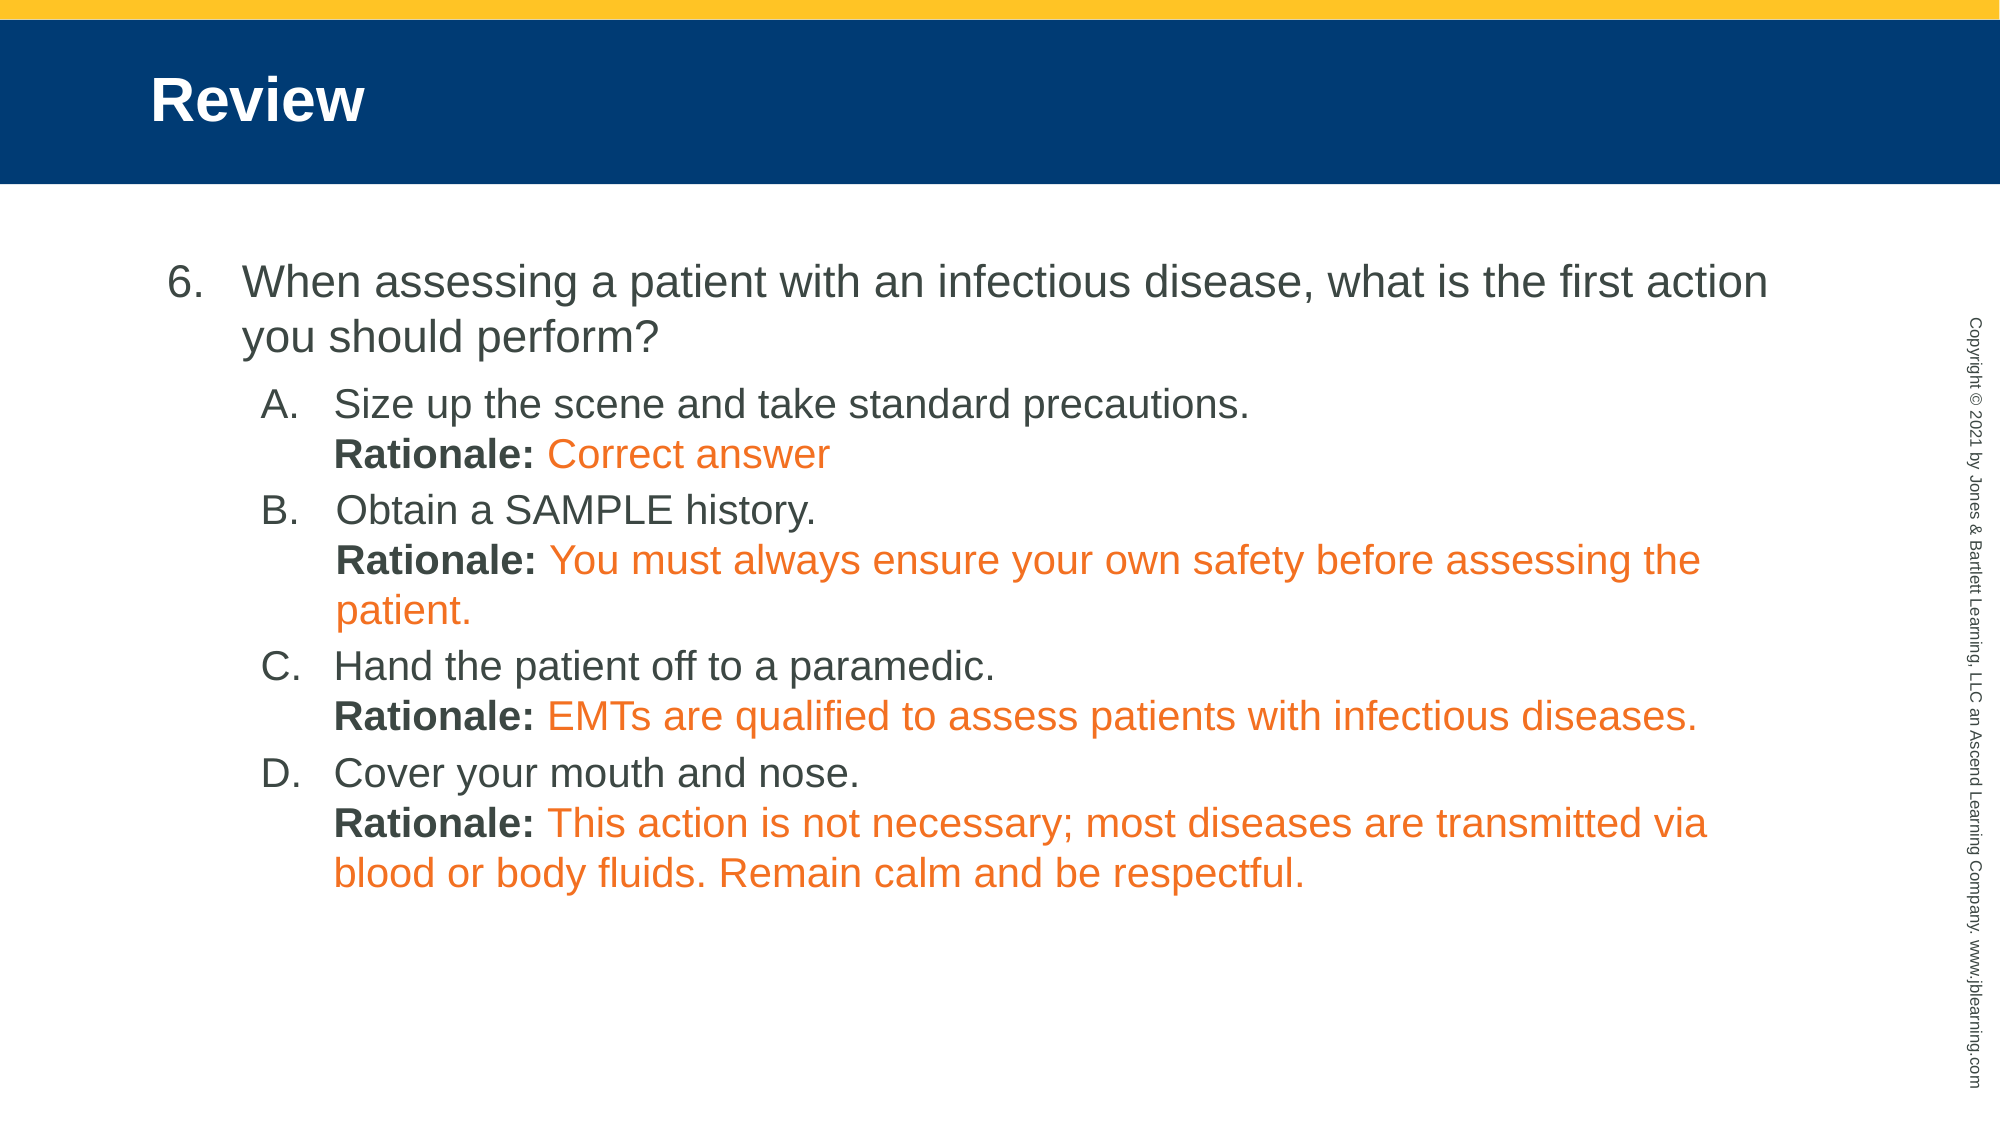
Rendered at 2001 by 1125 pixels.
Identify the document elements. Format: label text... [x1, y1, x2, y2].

list When assessing a patient with an infectious disease, what is the first action you should perform? Size up the scene and take standard precautions. Rationale: Correct answer Obtain a SAMPLE history. Rationale: You must always ensure your own safety before assessing the patient. Hand the patient off to a paramedic. Rationale: EMTs are qualified to assess patients with infectious diseases. Cover your mouth and nose. Rationale: This action is not necessary; most diseases are transmitted via blood or body fluids. Remain calm and be respectful. [151, 244, 1840, 1016]
title Review [0, 19, 2000, 185]
